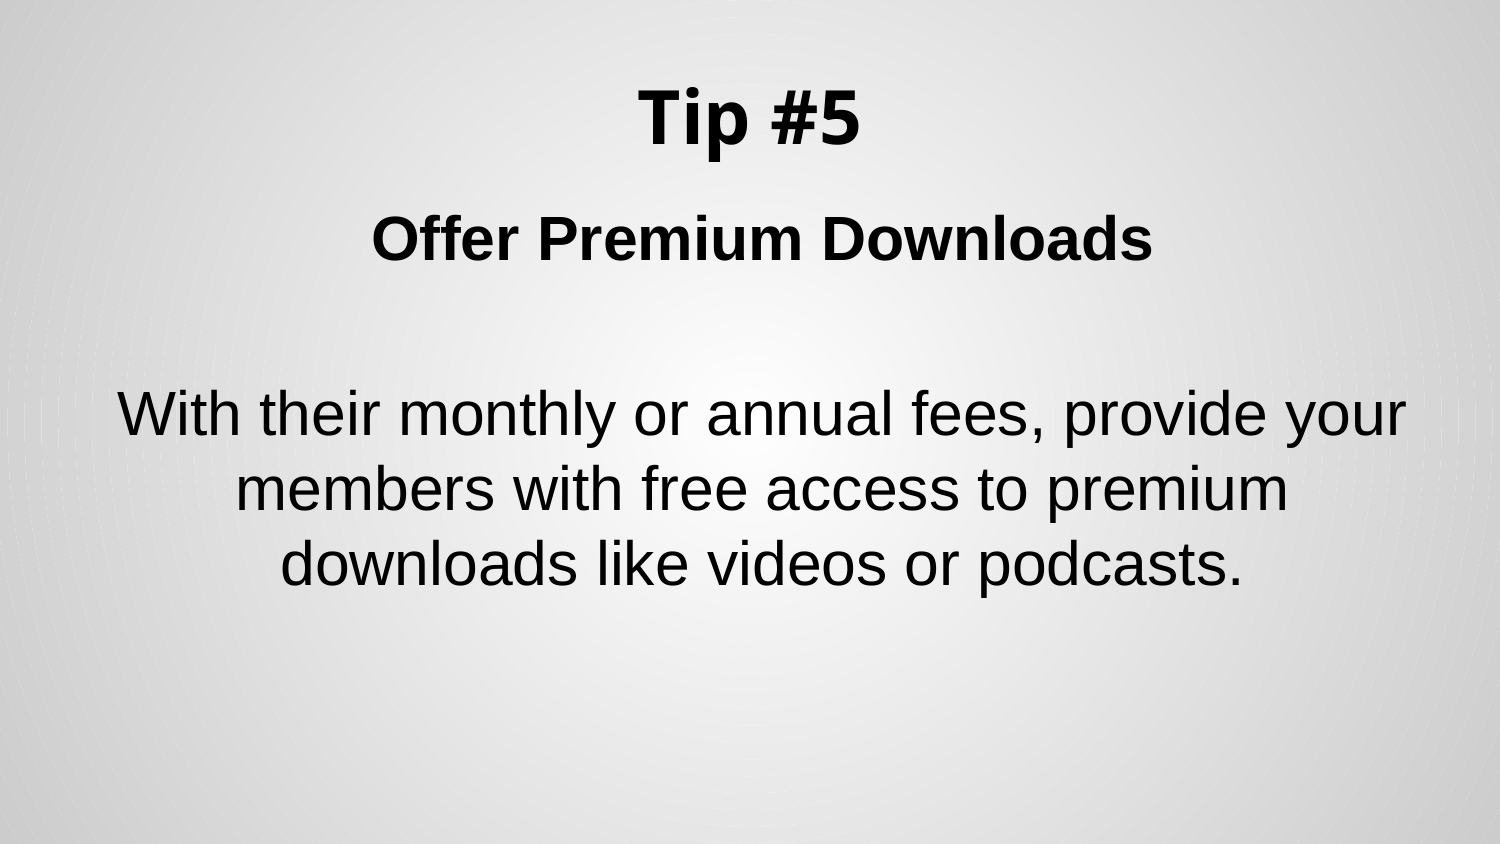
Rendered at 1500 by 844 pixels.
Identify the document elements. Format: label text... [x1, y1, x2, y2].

list Offer Premium Downloads With their monthly or annual fees, provide your members with free access to premium downloads like videos or podcasts. [101, 183, 1425, 762]
title Tip #5 [75, 33, 1425, 175]
